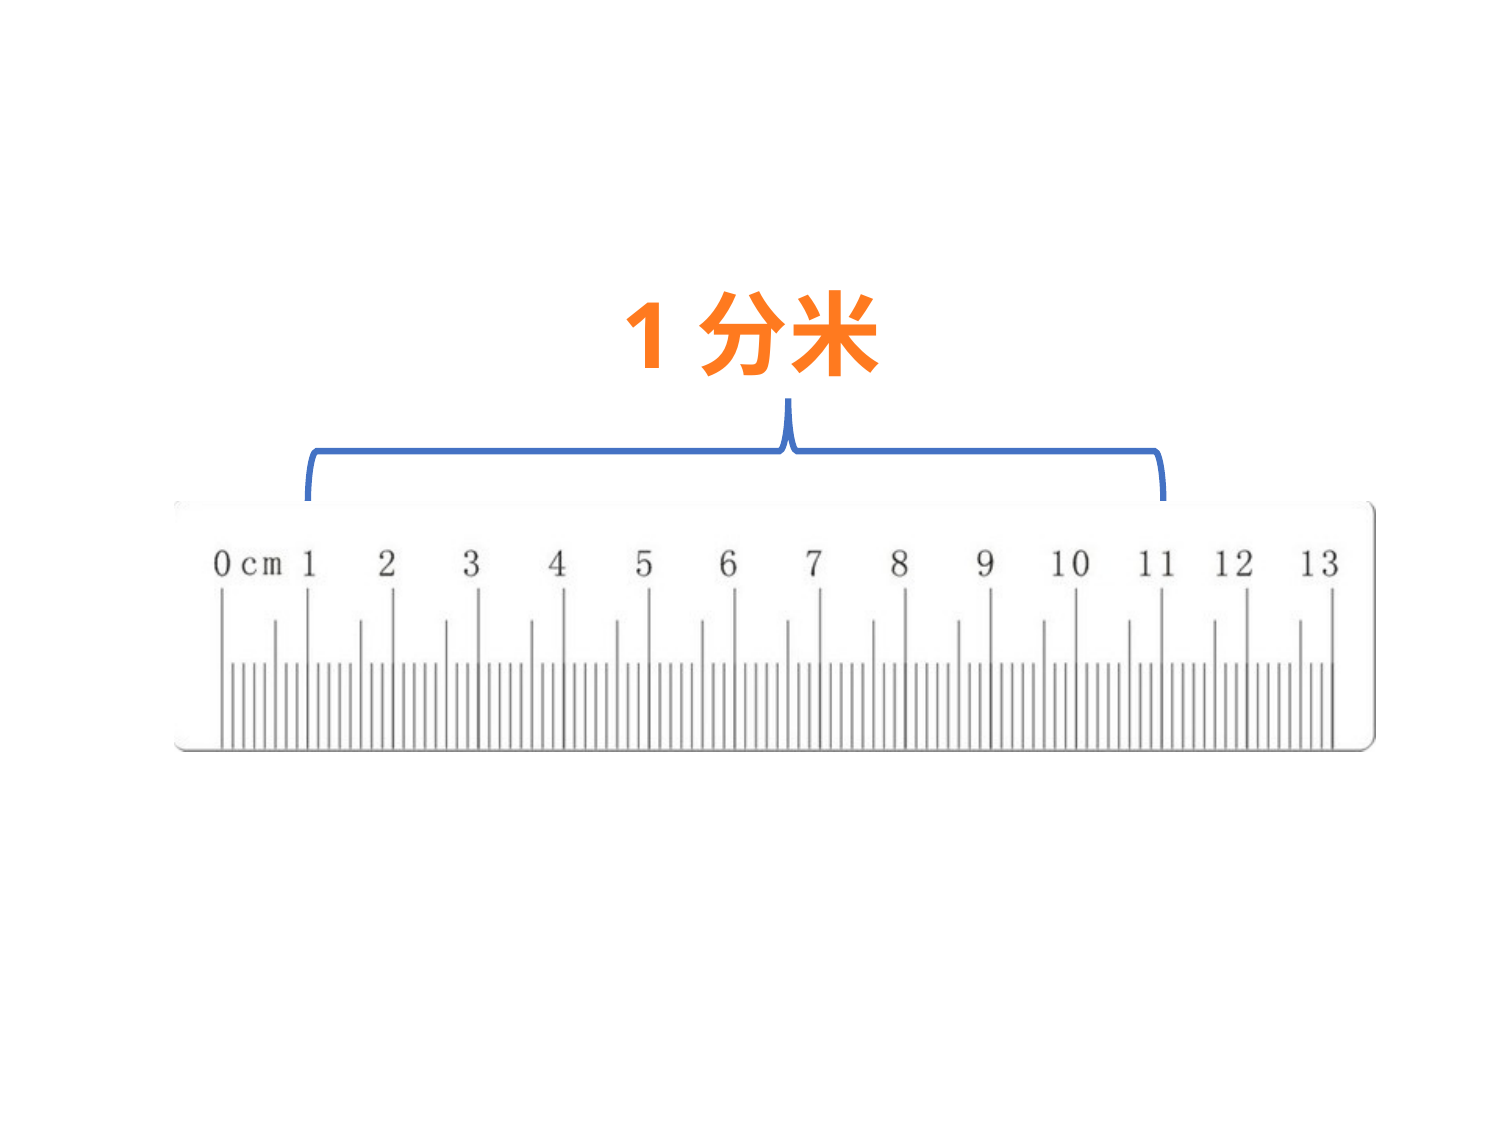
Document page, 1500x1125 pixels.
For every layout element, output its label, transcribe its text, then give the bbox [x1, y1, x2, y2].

picture [174, 501, 1377, 752]
text_box 1分米 [598, 269, 904, 395]
text_box [307, 398, 1164, 501]
